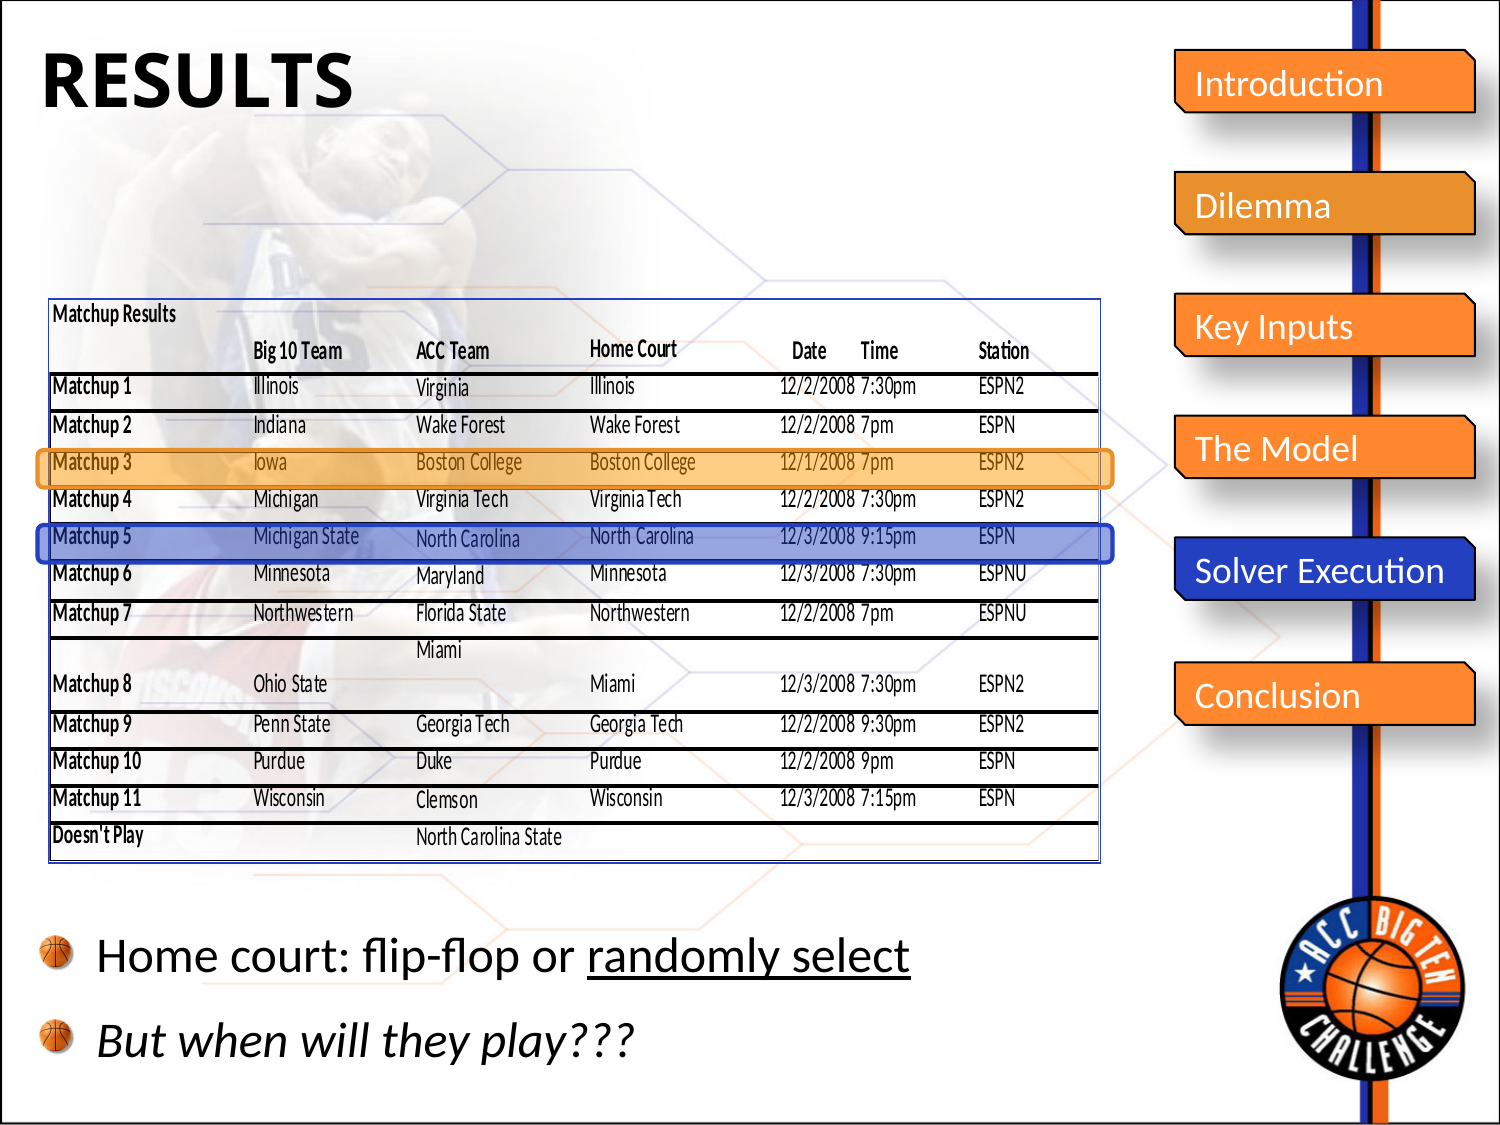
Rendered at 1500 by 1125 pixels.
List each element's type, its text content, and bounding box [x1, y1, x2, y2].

text_box [1105, 522, 1115, 565]
text_box Introduction [1172, 47, 1478, 115]
text_box Dilemma [1172, 169, 1478, 237]
text_box Key Inputs [1172, 291, 1478, 359]
text_box Solver Execution [1172, 535, 1478, 603]
text_box [1105, 447, 1115, 490]
text_box But when will they play??? [24, 999, 1050, 1075]
text_box [35, 522, 44, 565]
text_box Results [24, 24, 1125, 130]
text_box Conclusion [1172, 660, 1478, 727]
text_box [35, 447, 44, 490]
text_box Home court: flip-flop or randomly select [24, 915, 1050, 991]
picture [0, 0, 1500, 1125]
text_box The Model [1172, 413, 1478, 481]
